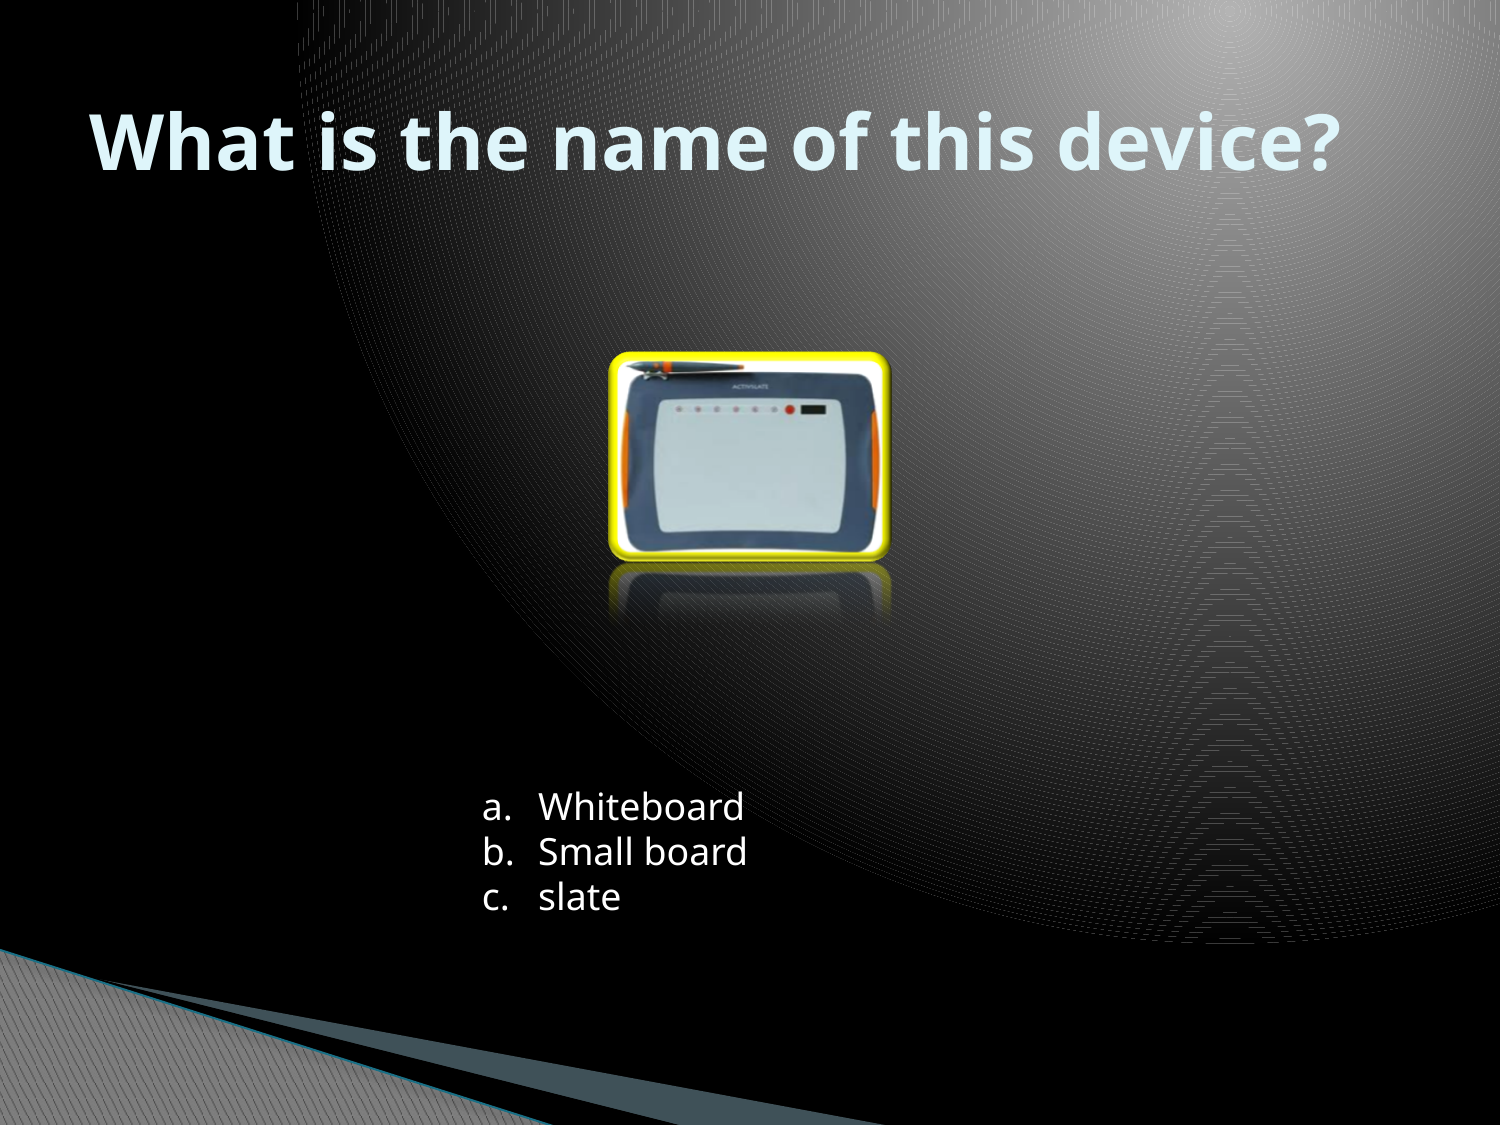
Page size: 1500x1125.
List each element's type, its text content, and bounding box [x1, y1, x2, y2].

picture [0, 952, 543, 1125]
title What is the name of this device? [75, 45, 1425, 233]
text_box Whiteboard Small board slate [467, 775, 764, 926]
picture [604, 349, 896, 776]
